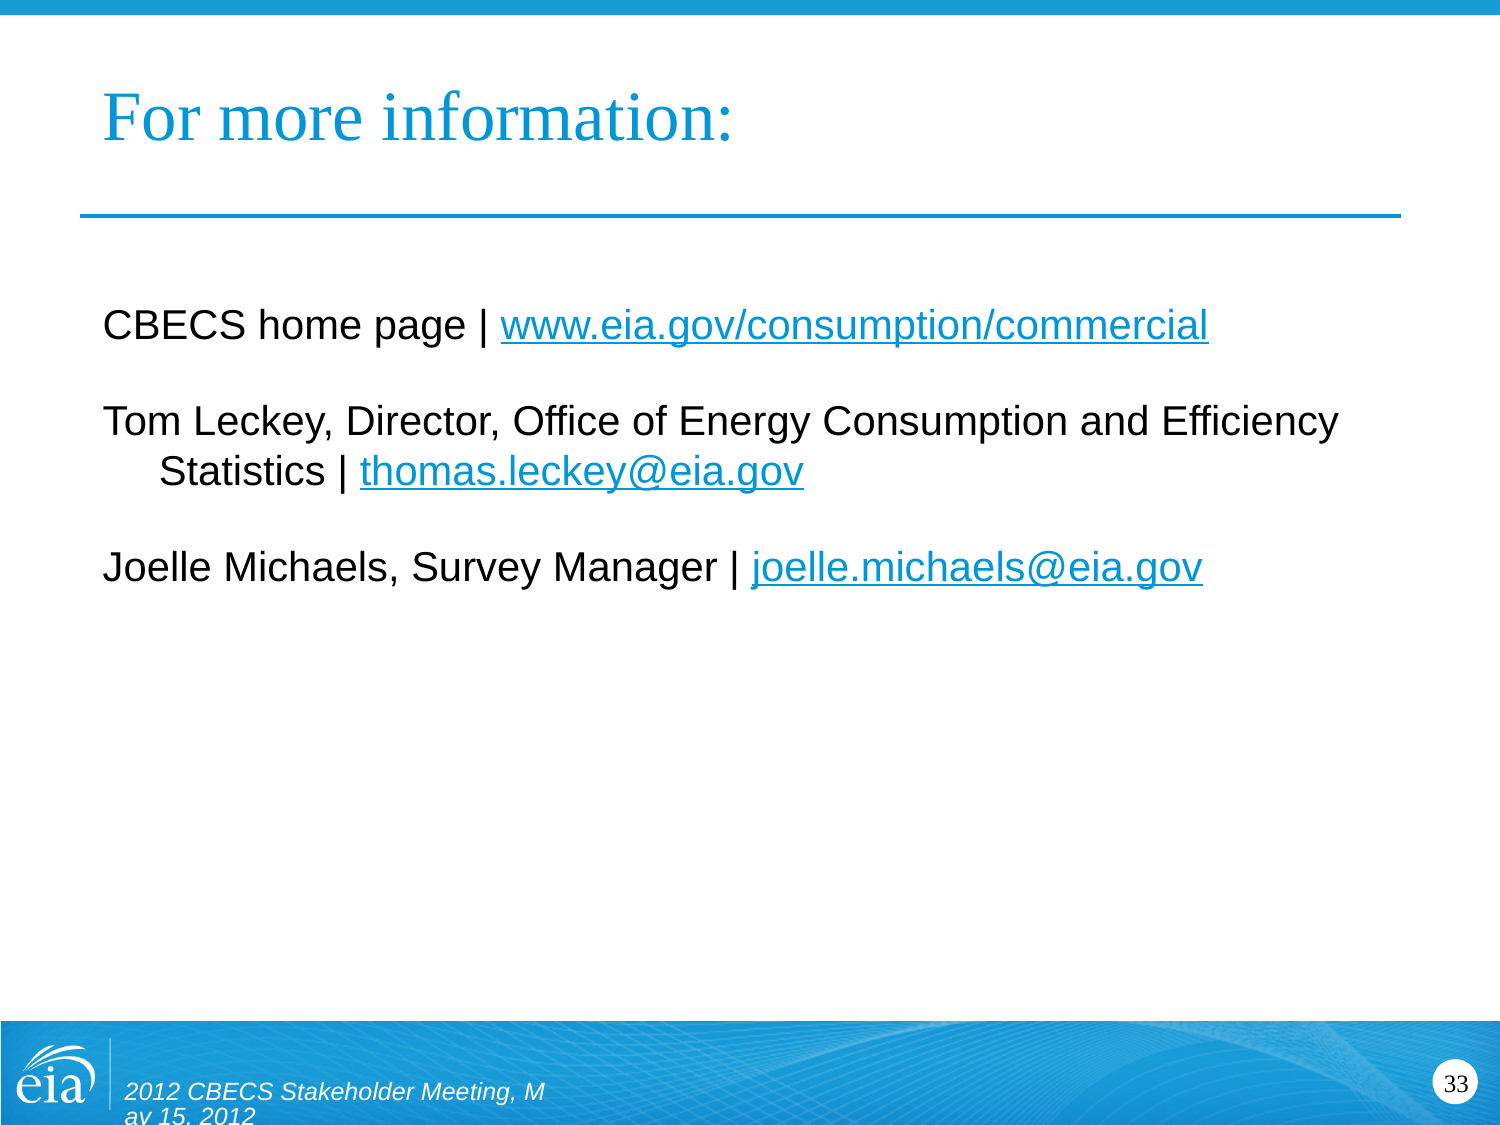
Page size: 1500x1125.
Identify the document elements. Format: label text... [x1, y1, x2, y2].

text_box [104, 235, 1425, 457]
list For more information: CBECS home page | www.eia.gov/consumption/commercial Tom Leckey, Director, Office of Energy Consumption and Efficiency Statistics | thomas.leckey@eia.gov Joelle Michaels, Survey Manager | joelle.michaels@eia.gov [87, 0, 1409, 327]
slide_number 33 [1425, 1053, 1488, 1113]
picture [2, 1021, 1500, 1125]
footer 2012 CBECS Stakeholder Meeting, May 15, 2012 [109, 1048, 570, 1113]
